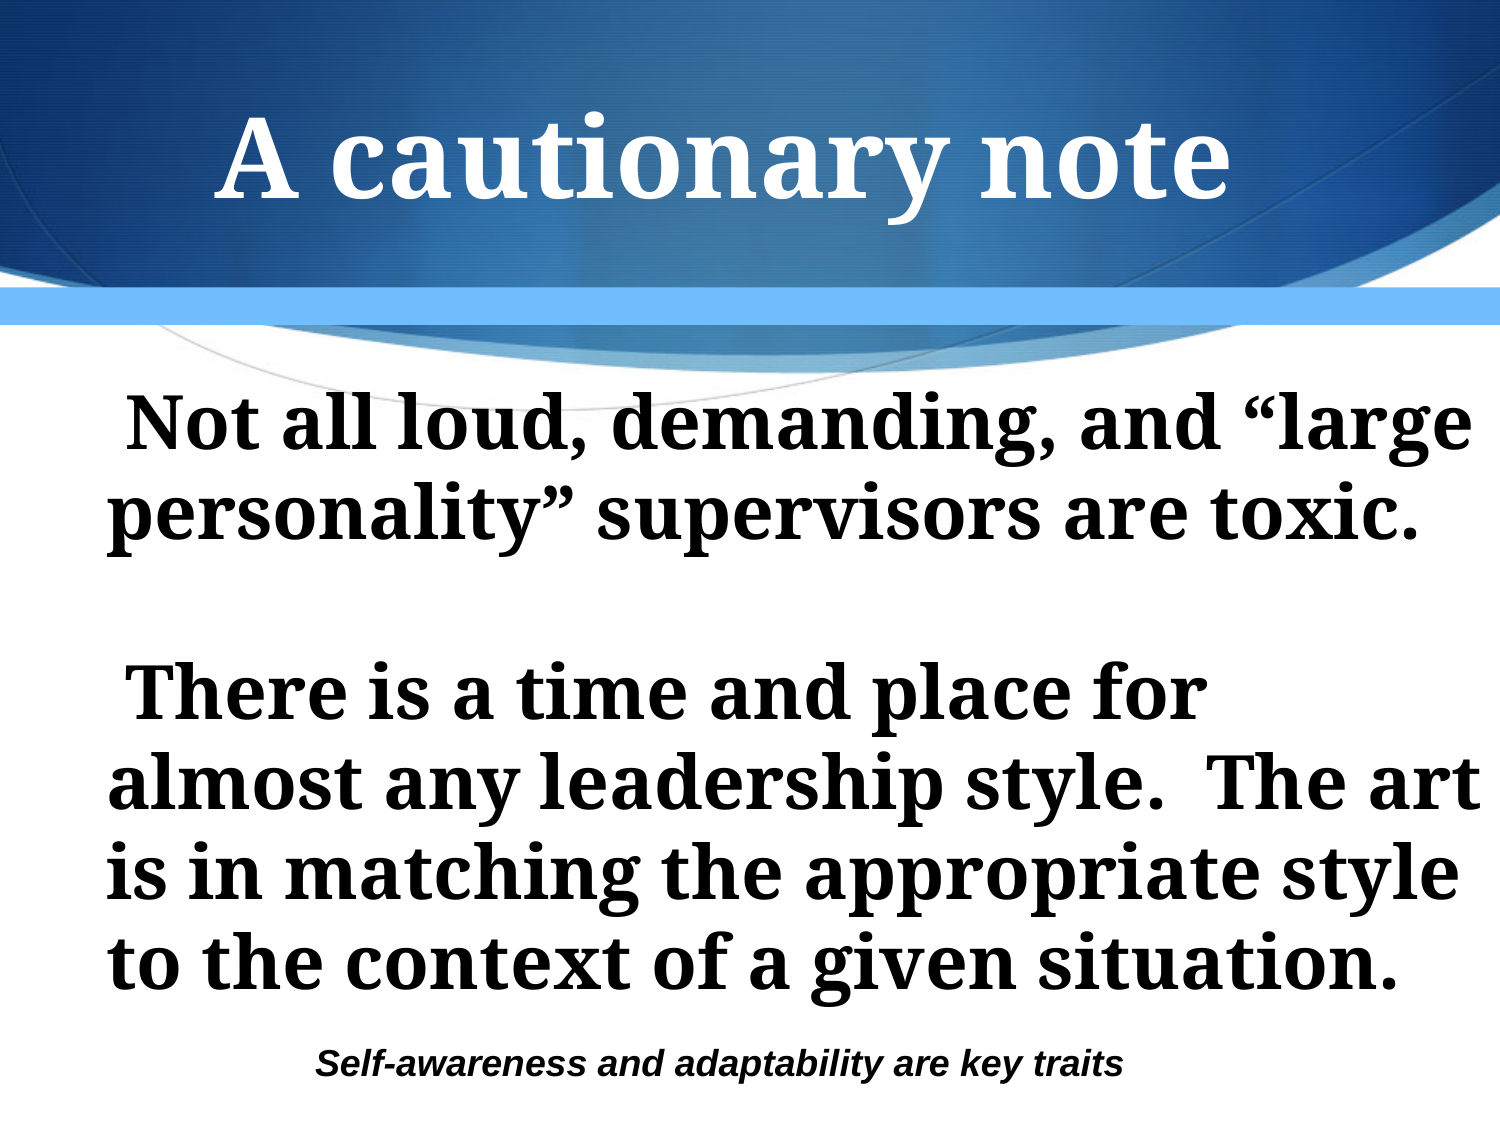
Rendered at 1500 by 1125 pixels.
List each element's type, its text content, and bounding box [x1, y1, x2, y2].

text_box A cautionary note [199, 62, 1326, 244]
picture [0, 0, 1500, 287]
picture [0, 325, 1500, 1125]
text_box Self-awareness and adaptability are key traits [212, 1031, 1228, 1092]
text_box Not all loud, demanding, and “large personality” supervisors are toxic. There is a time and place for almost any leadership style. The art is in matching the appropriate style to the context of a given situation. [91, 187, 1500, 1103]
